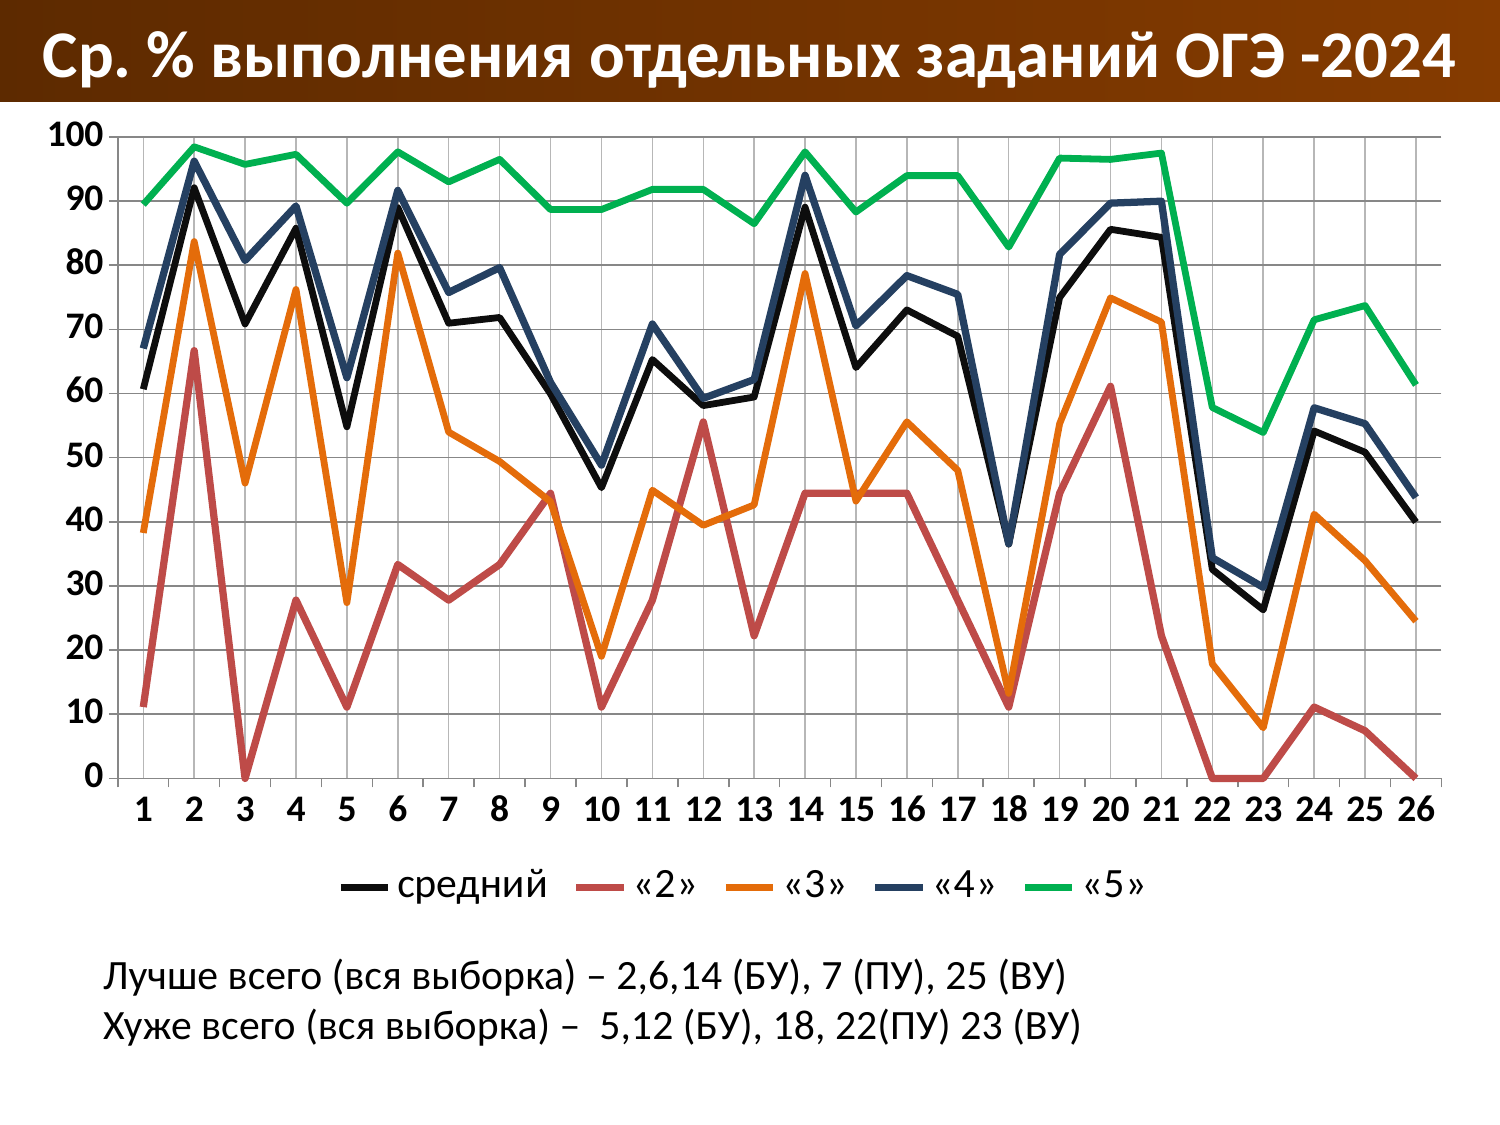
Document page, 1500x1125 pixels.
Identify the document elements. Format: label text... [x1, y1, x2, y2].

title Ср. % выполнения отдельных заданий ОГЭ -2024 [0, 0, 1500, 102]
text_box Лучше всего (вся выборка) – 2,6,14 (БУ), 7 (ПУ), 25 (ВУ) Хуже всего (вся выборка) – 5,12 (БУ), 18, 22(ПУ) 23 (ВУ) [88, 940, 1211, 1106]
chart [17, 101, 1471, 918]
